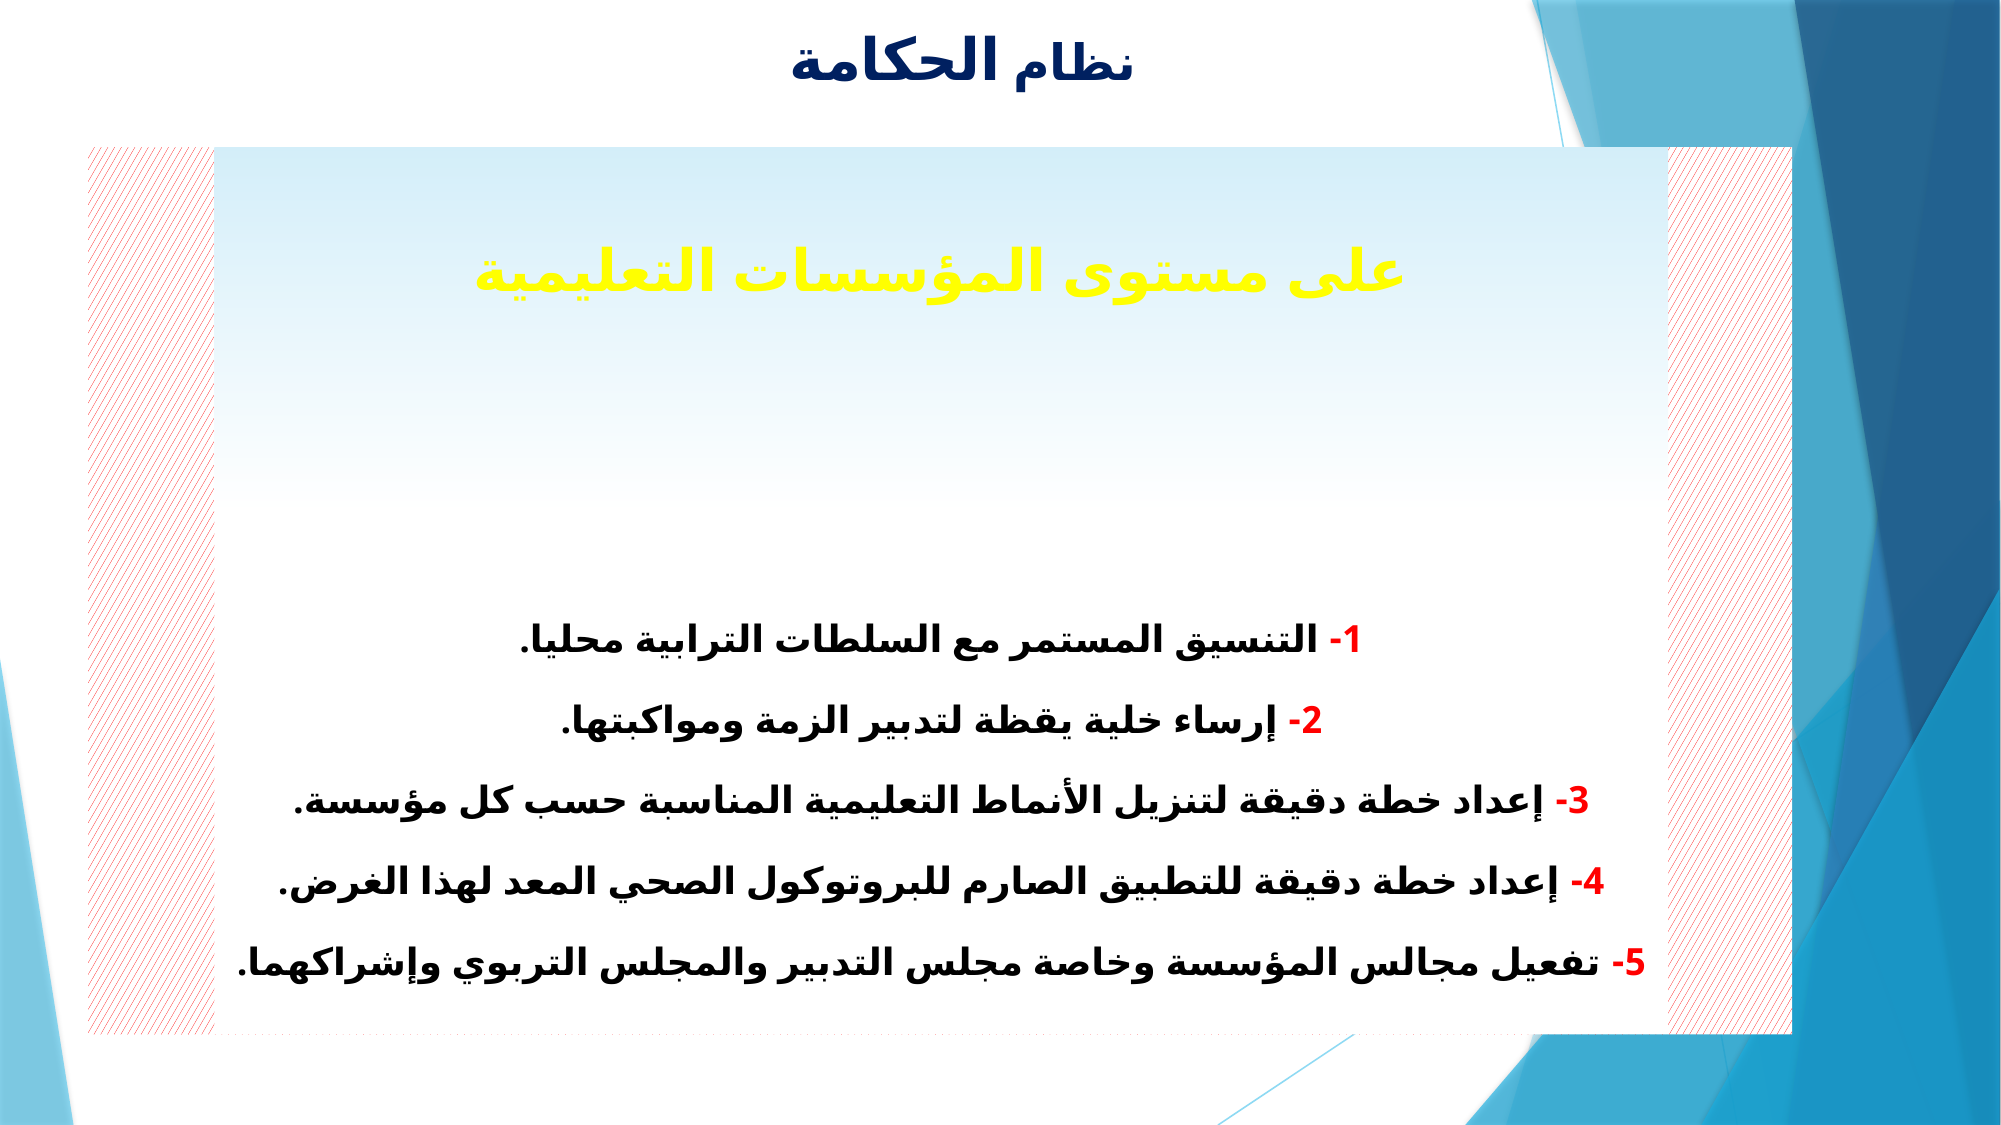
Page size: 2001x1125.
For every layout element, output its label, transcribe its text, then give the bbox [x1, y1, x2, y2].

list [87, 146, 1793, 1036]
title نظام الحكامة [258, 14, 1669, 122]
